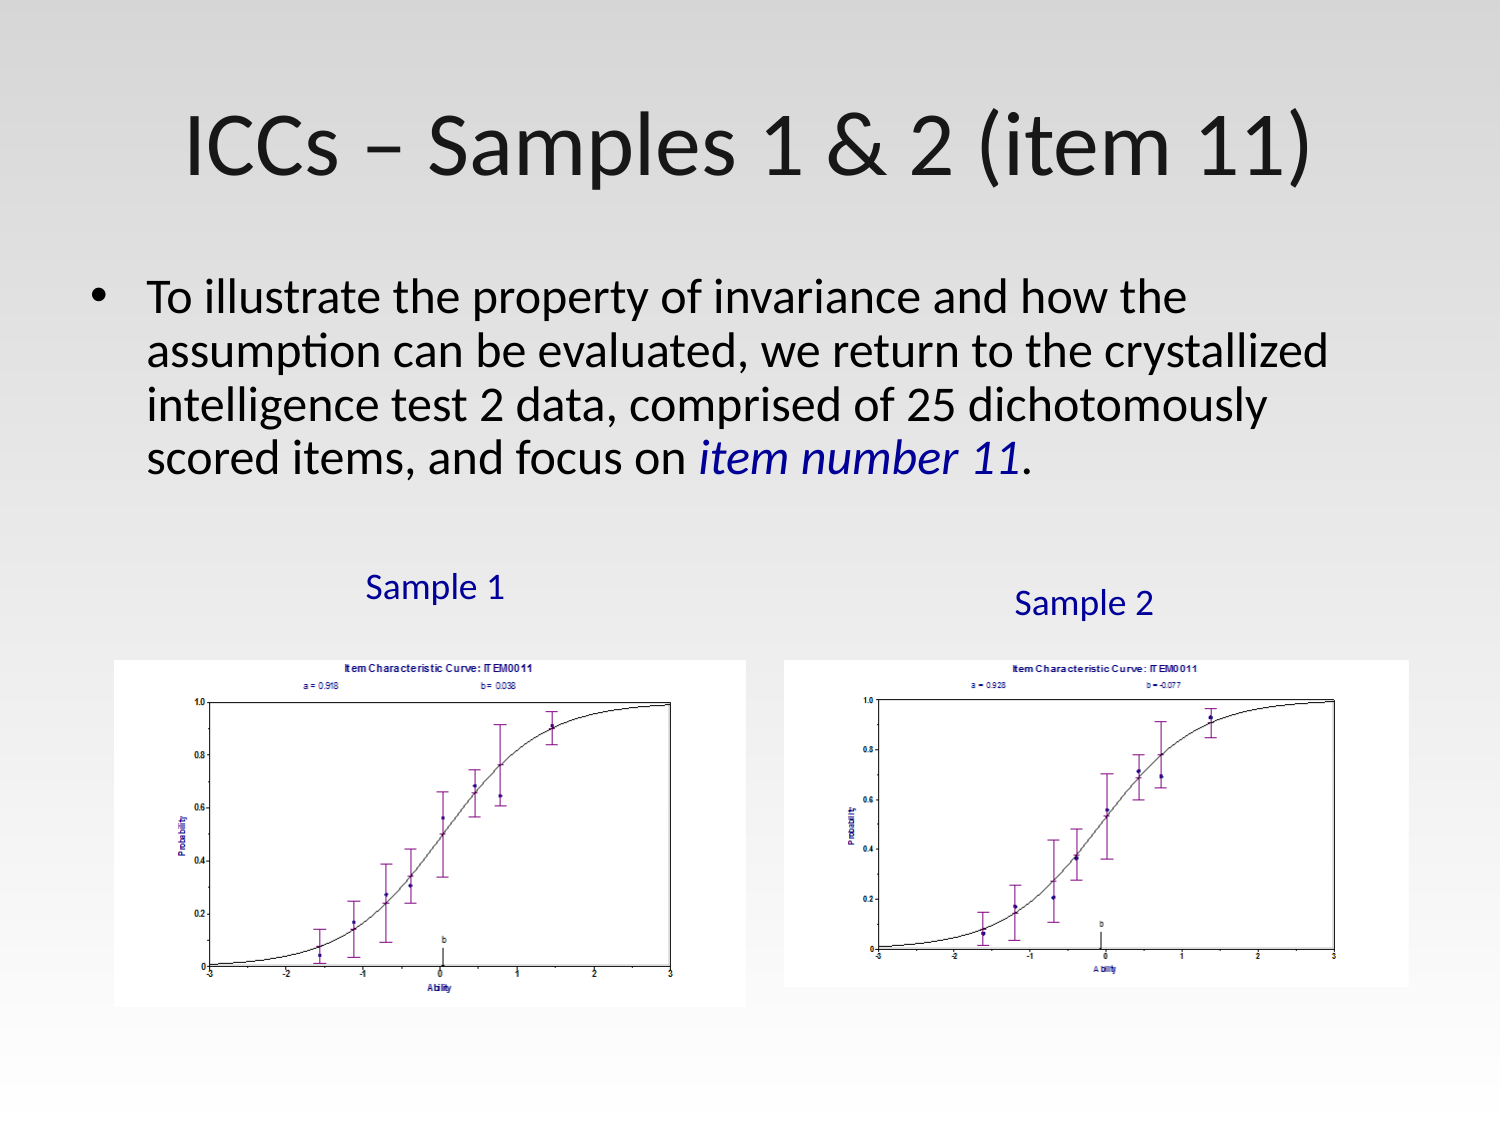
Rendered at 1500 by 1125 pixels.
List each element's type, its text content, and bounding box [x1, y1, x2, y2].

picture [784, 660, 1410, 990]
text_box Sample 2 [999, 570, 1213, 630]
list To illustrate the property of invariance and how the assumption can be evaluated, we return to the crystallized intelligence test 2 data, comprised of 25 dichotomously scored items, and focus on item number 11. [75, 262, 1425, 1005]
title ICCs – Samples 1 & 2 (item 11) [75, 45, 1425, 233]
text_box Sample 1 [350, 554, 521, 615]
picture [113, 660, 747, 1010]
